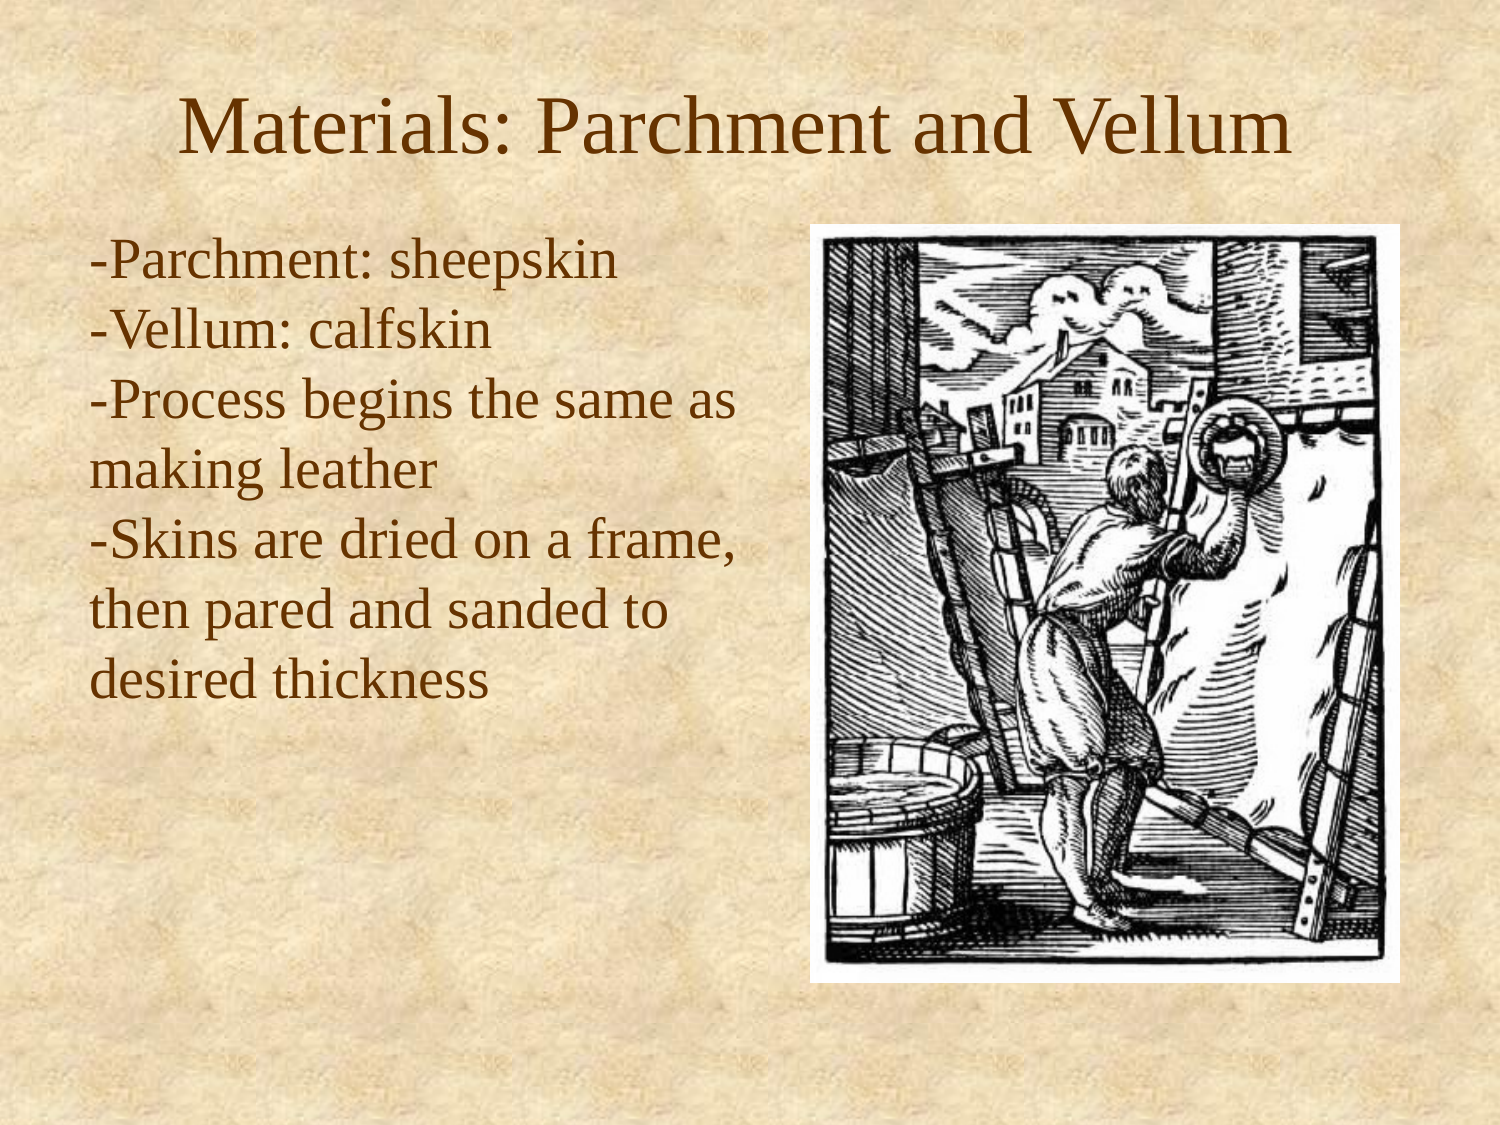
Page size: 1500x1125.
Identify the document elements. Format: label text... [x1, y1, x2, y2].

picture [0, 0, 1500, 1125]
text_box Materials: Parchment and Vellum [162, 62, 1425, 178]
text_box -Parchment: sheepskin -Vellum: calfskin -Process begins the same as making leather -Skins are dried on a frame, then pared and sanded to desired thickness [74, 212, 838, 718]
